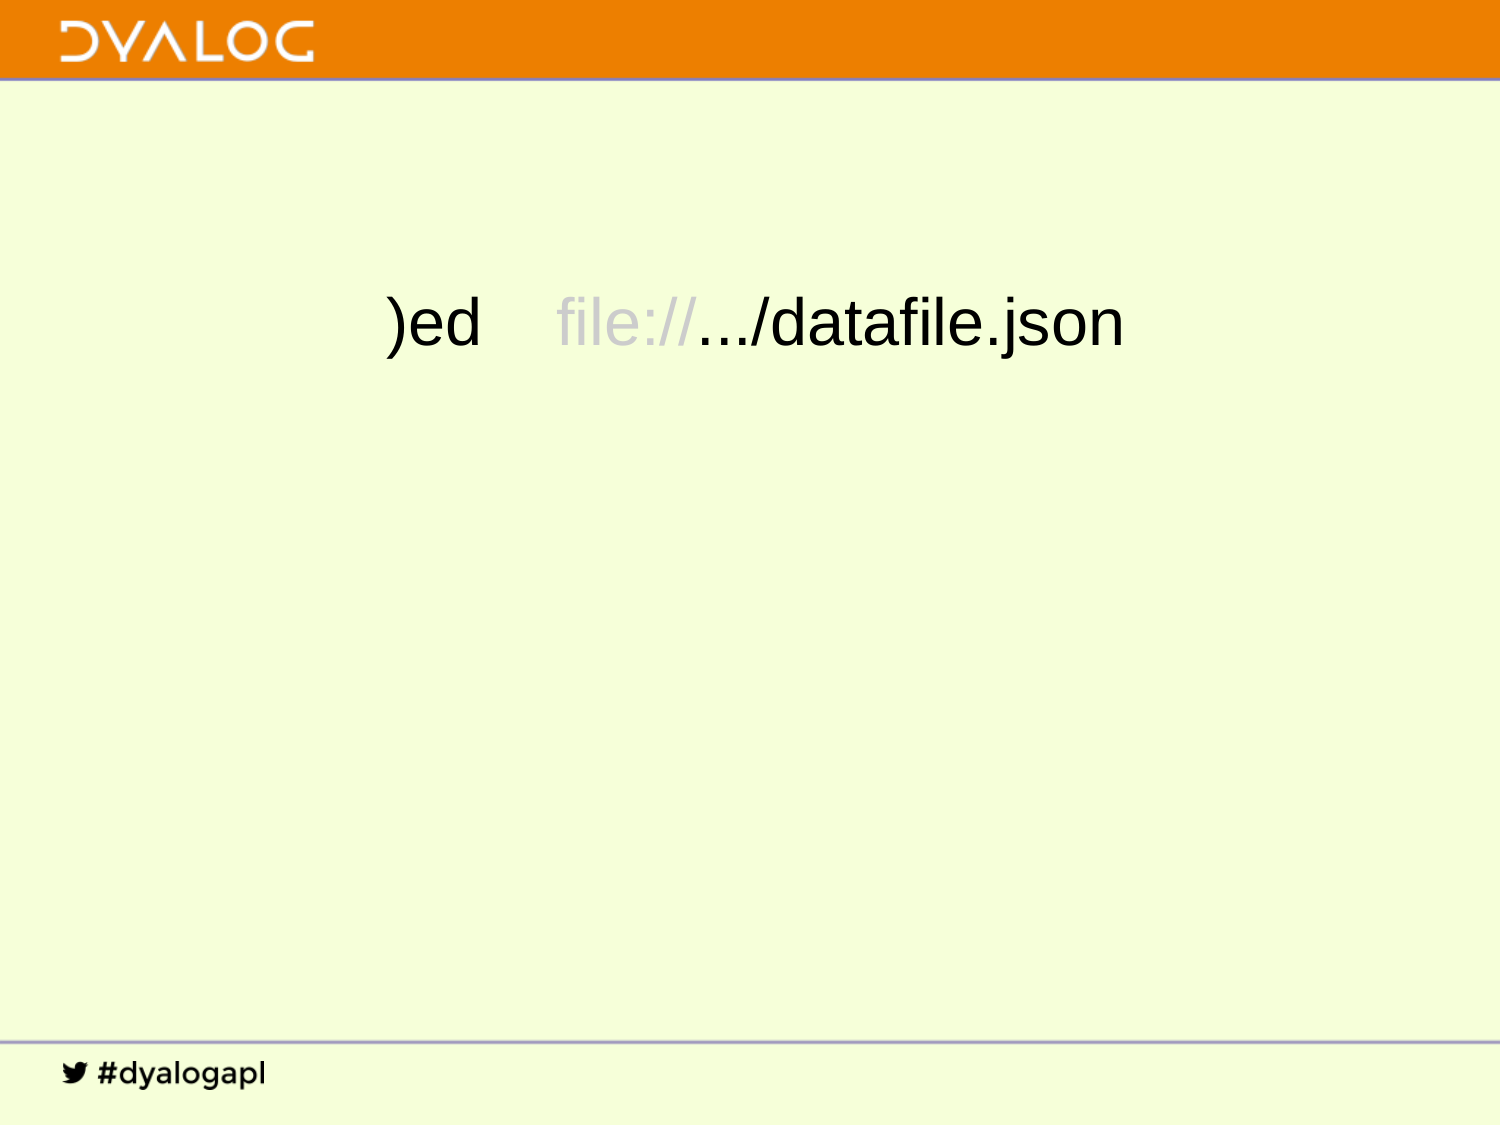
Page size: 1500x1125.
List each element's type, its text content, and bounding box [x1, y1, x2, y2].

subtitle )ed file://.../datafile.json [100, 271, 1412, 992]
picture [0, 0, 1500, 1125]
